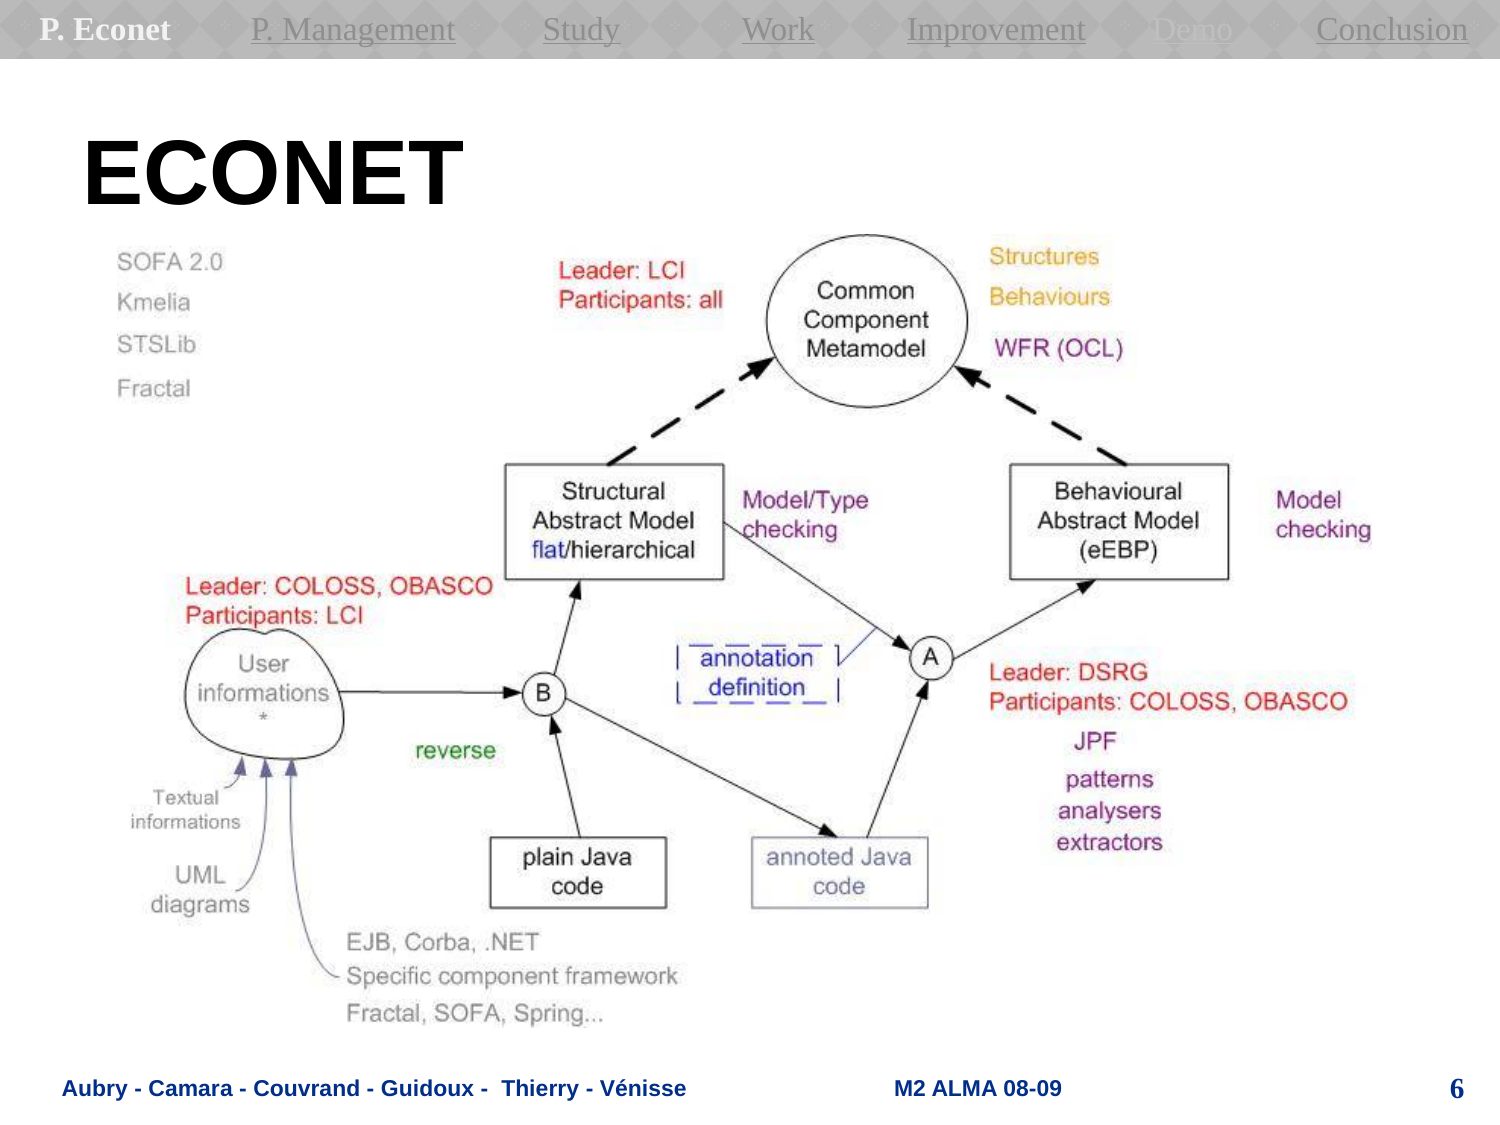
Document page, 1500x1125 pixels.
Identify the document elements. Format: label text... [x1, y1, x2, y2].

slide_number 6 [1368, 1066, 1465, 1104]
footer Aubry - Camara - Couvrand - Guidoux - Thierry - Vénisse M2 ALMA 08-09 [46, 1066, 1231, 1102]
title Econet [75, 105, 1263, 223]
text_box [22, 0, 1486, 56]
picture [116, 233, 1372, 1028]
